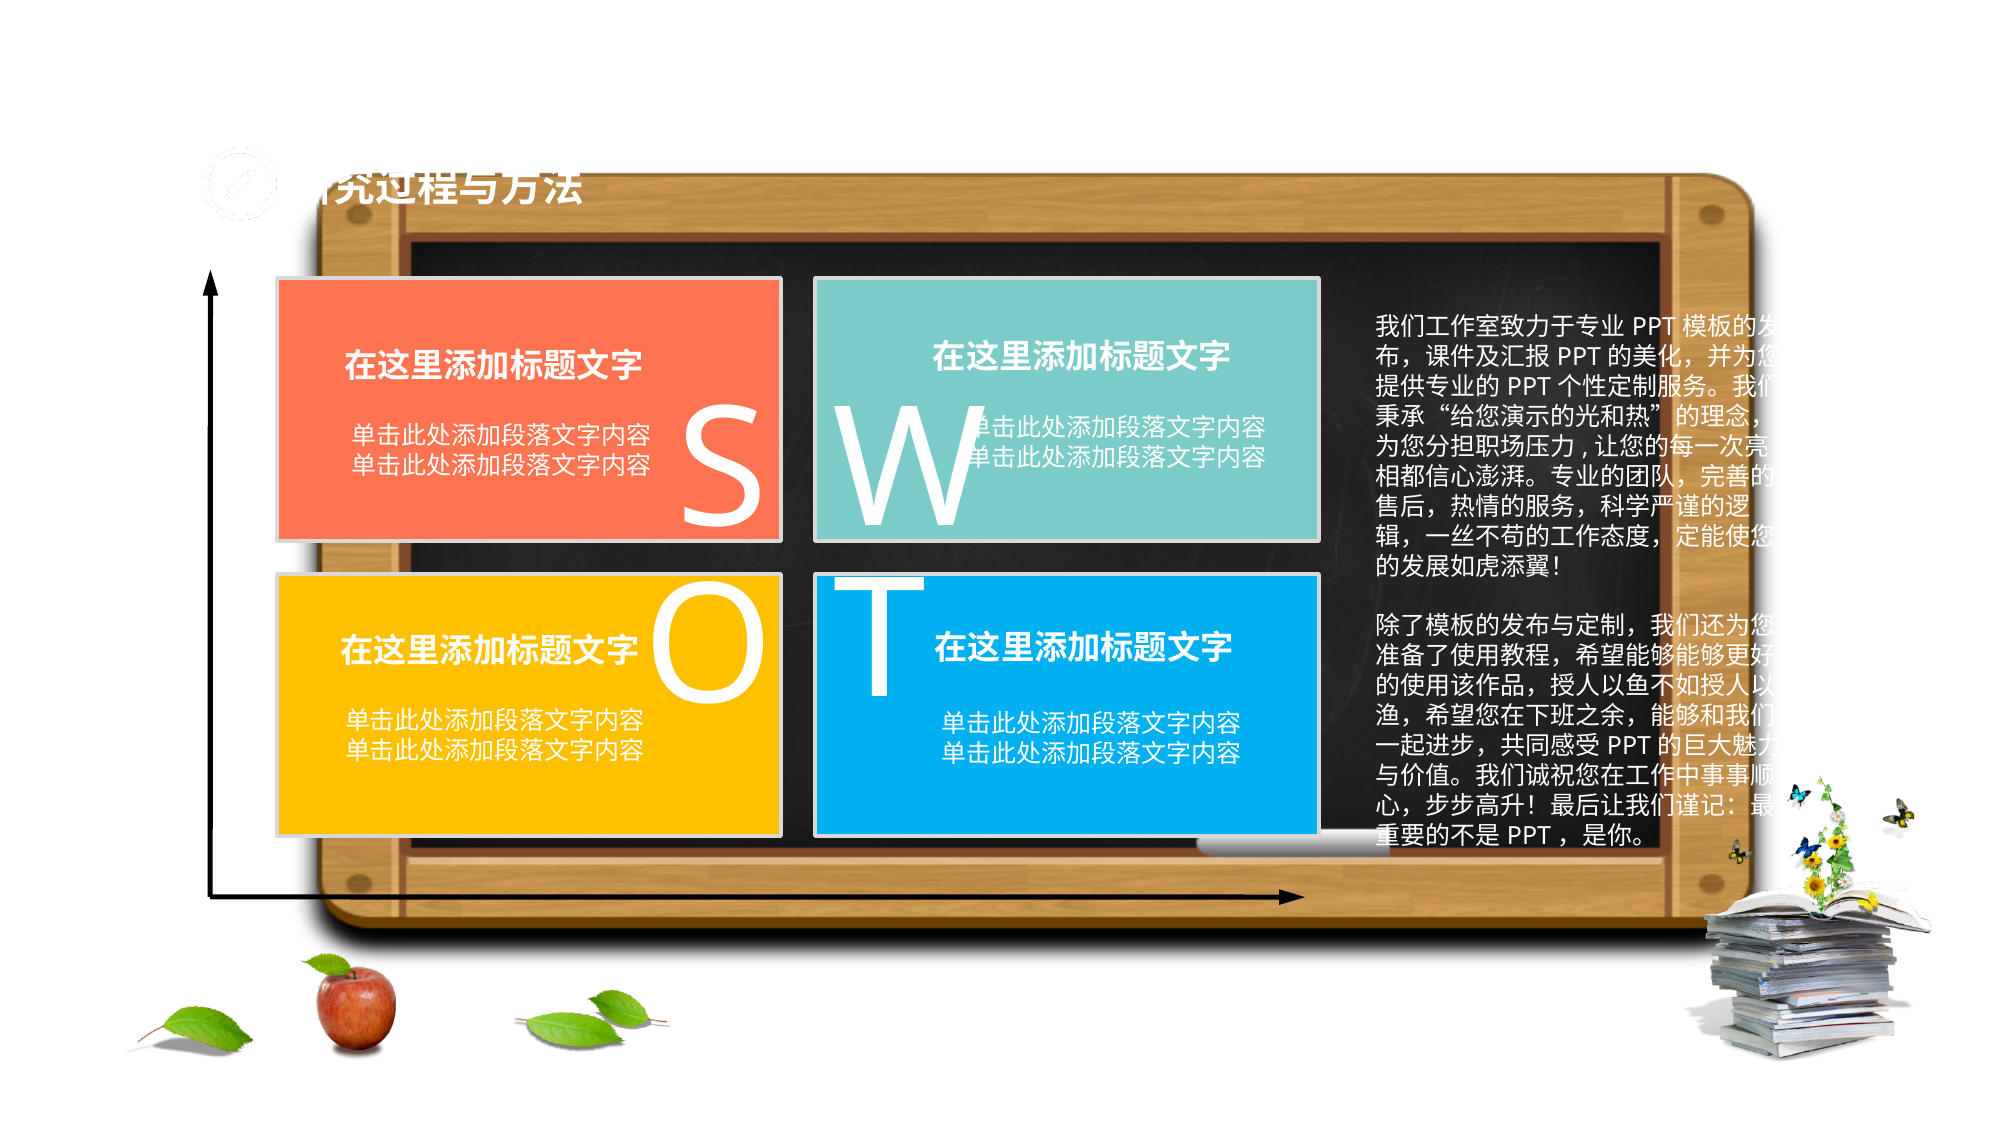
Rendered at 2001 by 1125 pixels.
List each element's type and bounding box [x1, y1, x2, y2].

text_box [203, 147, 648, 221]
picture [18, 3, 2000, 1125]
